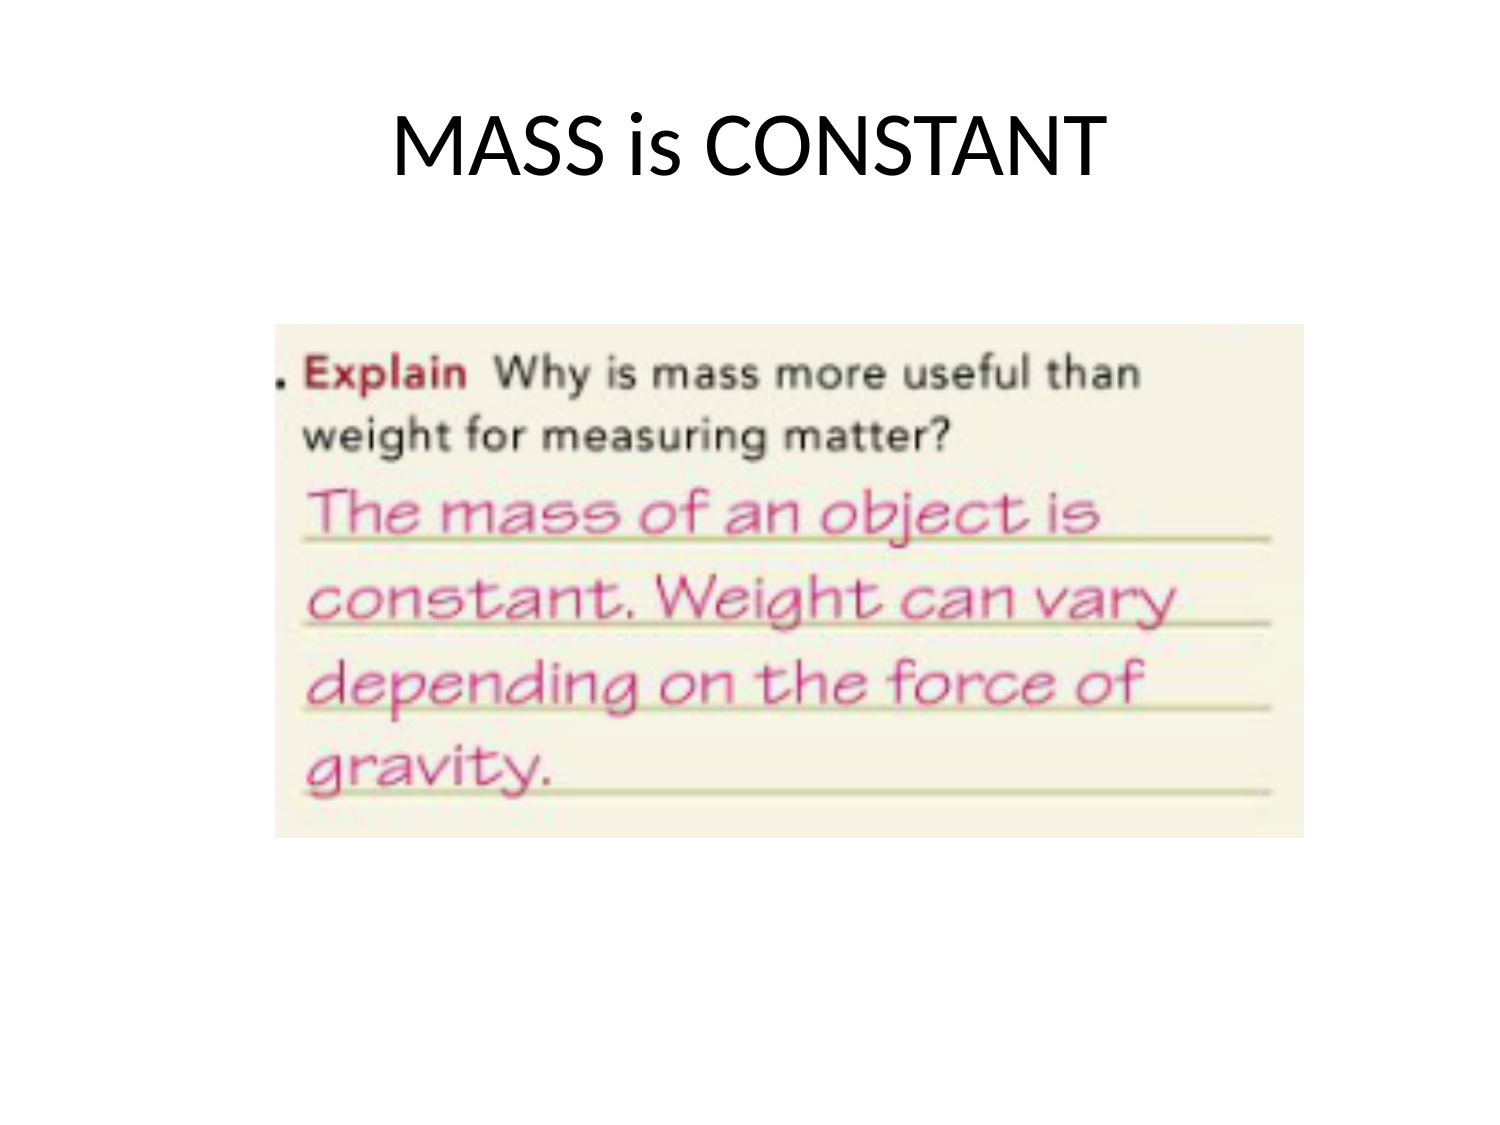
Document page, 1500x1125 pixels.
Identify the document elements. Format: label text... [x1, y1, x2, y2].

title MASS is CONSTANT [75, 45, 1425, 233]
picture [274, 324, 1304, 838]
